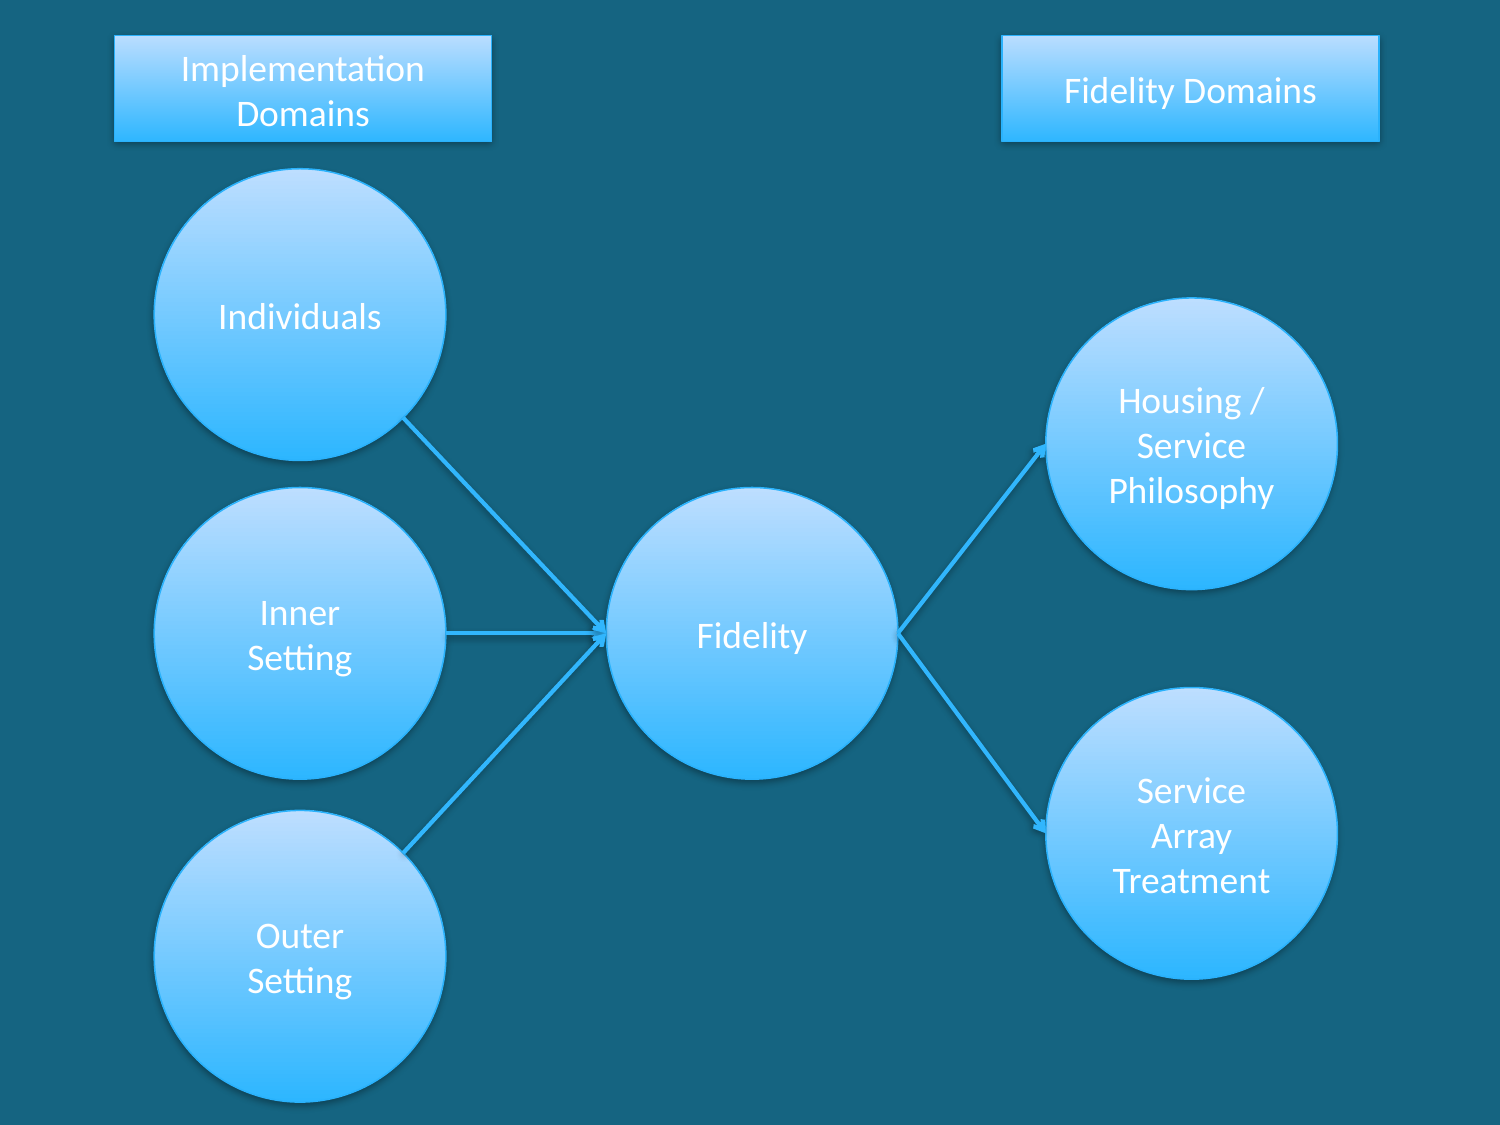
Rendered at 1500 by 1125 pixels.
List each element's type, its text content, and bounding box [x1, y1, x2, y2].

text_box Fidelity Domains [1001, 35, 1380, 142]
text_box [402, 632, 607, 854]
text_box Housing / Service Philosophy [1045, 297, 1339, 591]
text_box Individuals [153, 167, 447, 462]
text_box Service Array Treatment [1045, 686, 1339, 980]
text_box Outer Setting [153, 809, 447, 1103]
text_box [402, 417, 607, 632]
text_box Fidelity [610, 486, 892, 780]
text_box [897, 633, 1047, 834]
text_box Implementation Domains [114, 35, 492, 142]
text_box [897, 443, 1047, 632]
text_box Inner Setting [153, 486, 397, 780]
